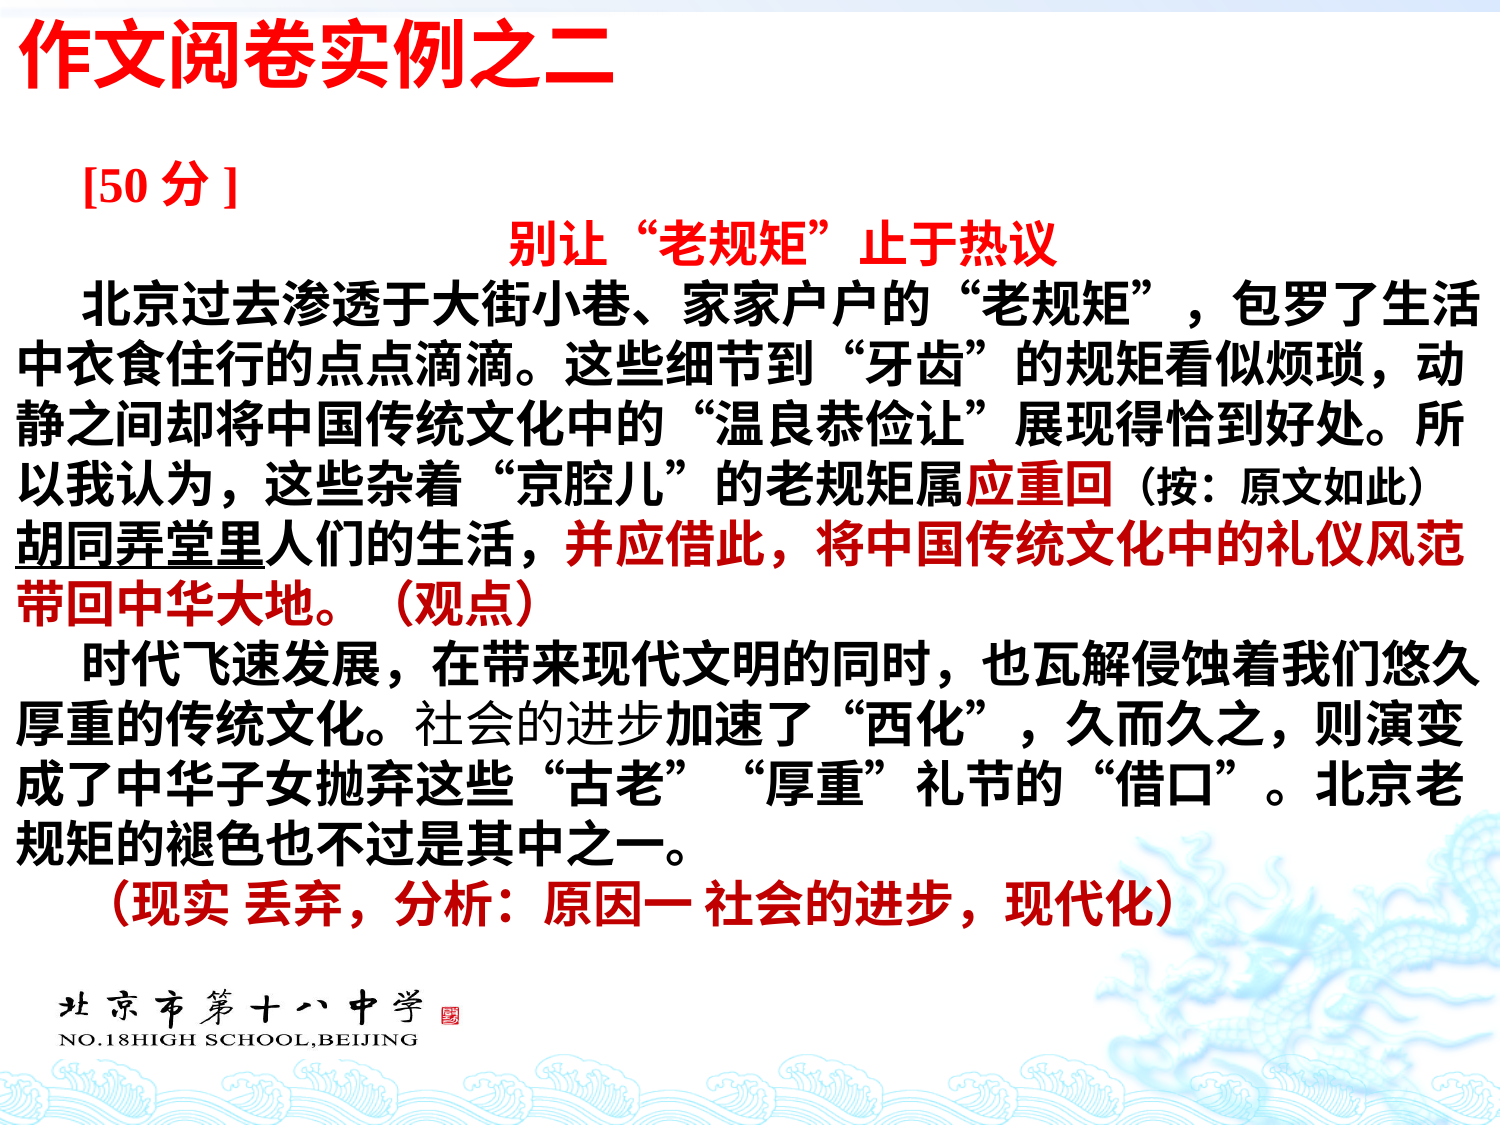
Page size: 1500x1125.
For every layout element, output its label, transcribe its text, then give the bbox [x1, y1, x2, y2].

picture [0, 984, 516, 1059]
text_box [50分] 别让“老规矩”止于热议 北京过去渗透于大街小巷、家家户户的“老规矩”，包罗了生活中衣食住行的点点滴滴。这些细节到“牙齿”的规矩看似烦琐，动静之间却将中国传统文化中的“温良恭俭让”展现得恰到好处。所以我认为，这些杂着“京腔儿”的老规矩属应重回（按：原文如此）胡同弄堂里人们的生活，并应借此，将中国传统文化中的礼仪风范带回中华大地。（观点） 时代飞速发展，在带来现代文明的同时，也瓦解侵蚀着我们悠久厚重的传统文化。社会的进步加速了“西化”，久而久之，则演变成了中华子女抛弃这些“古老”“厚重”礼节的“借口”。北京老规矩的褪色也不过是其中之一。 （现实 丢弃，分析：原因一 社会的进步，现代化） [0, 144, 1500, 940]
text_box 作文阅卷实例之二 [3, 0, 633, 105]
